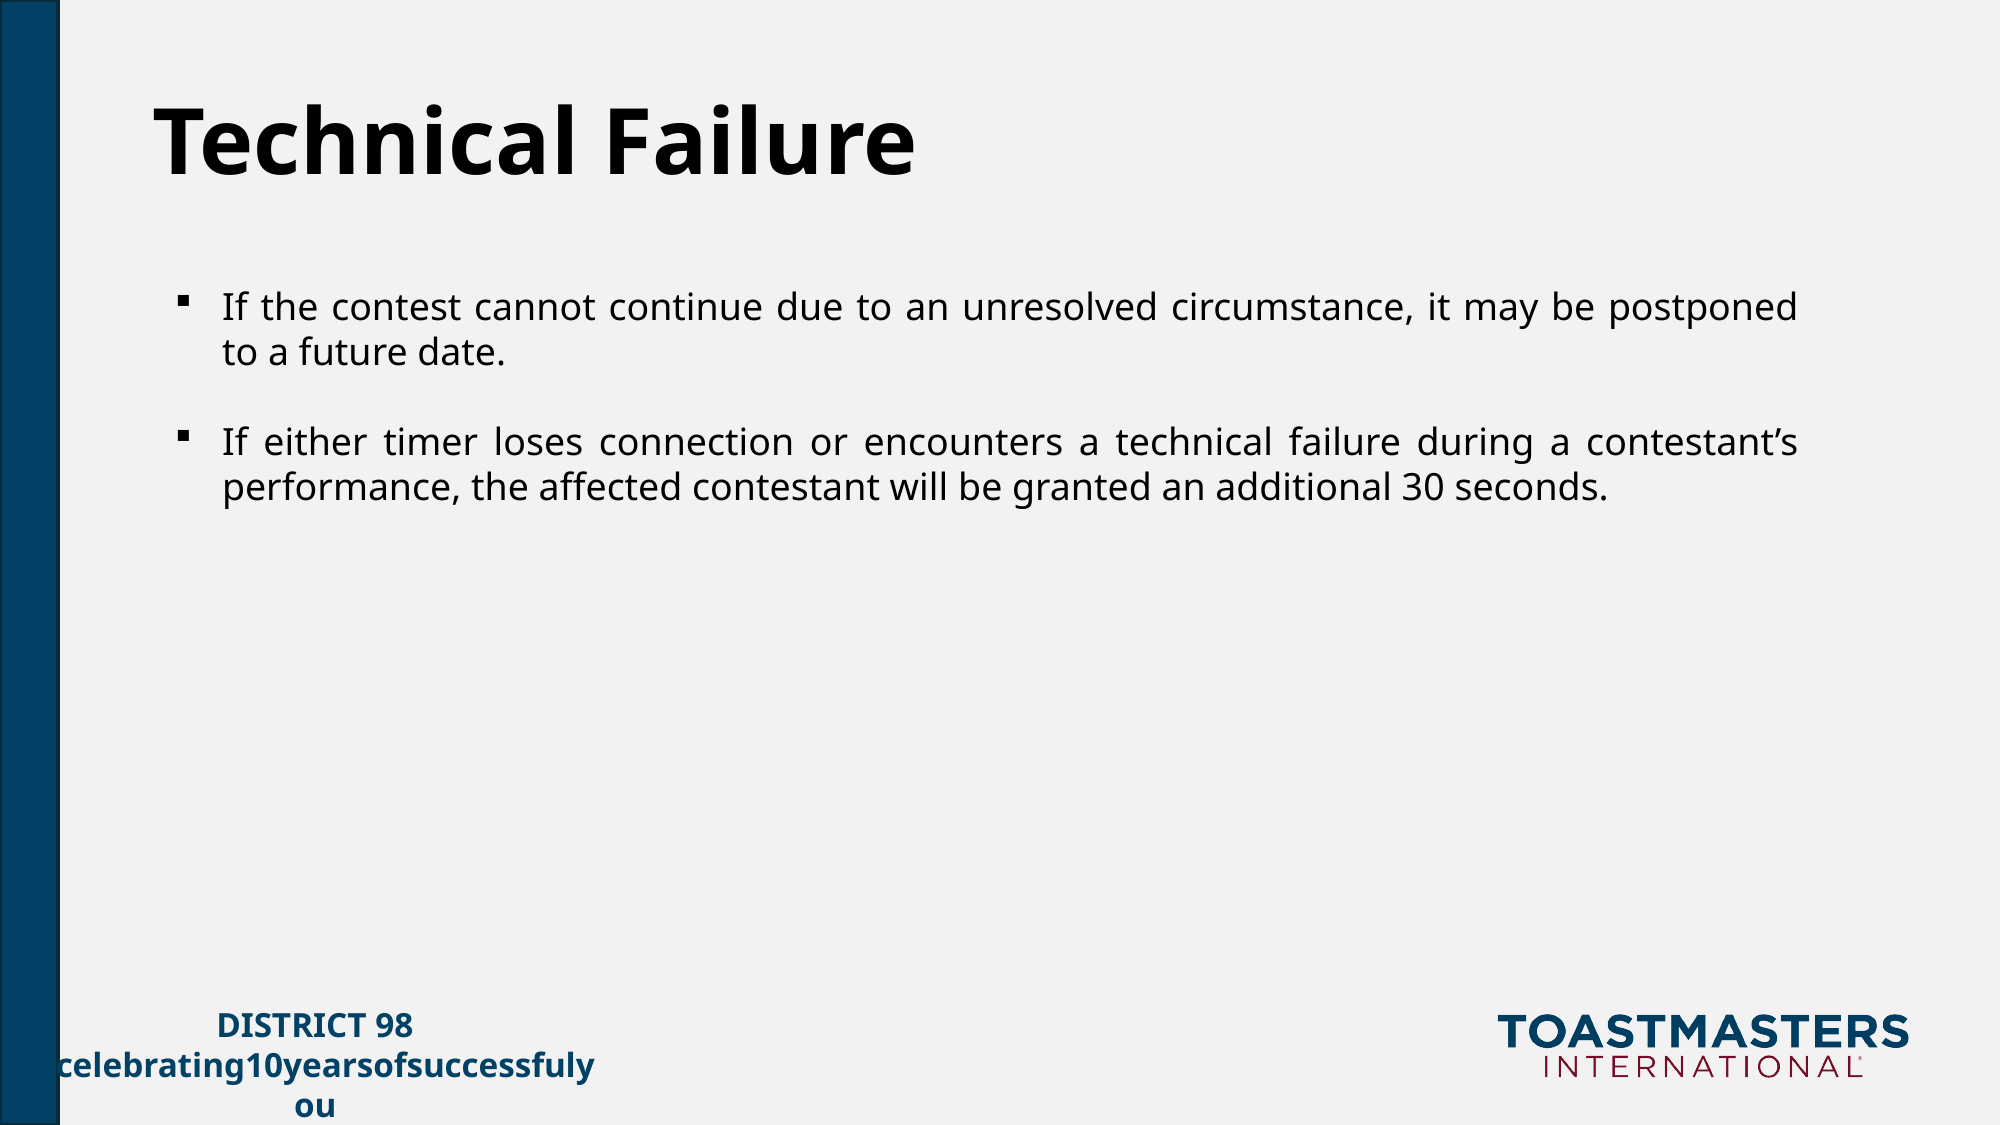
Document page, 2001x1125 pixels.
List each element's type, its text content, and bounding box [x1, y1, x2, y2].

picture [1383, 631, 2000, 1125]
text_box DISTRICT 98 #celebrating10yearsofsuccessfulyou [10, 996, 620, 1125]
text_box [0, 0, 60, 1125]
title Technical Failure [137, 59, 1944, 229]
text_box If the contest cannot continue due to an unresolved circumstance, it may be postponed to a future date. If either timer loses connection or encounters a technical failure during a contestant’s performance, the affected contestant will be granted an additional 30 seconds. [175, 268, 1800, 508]
